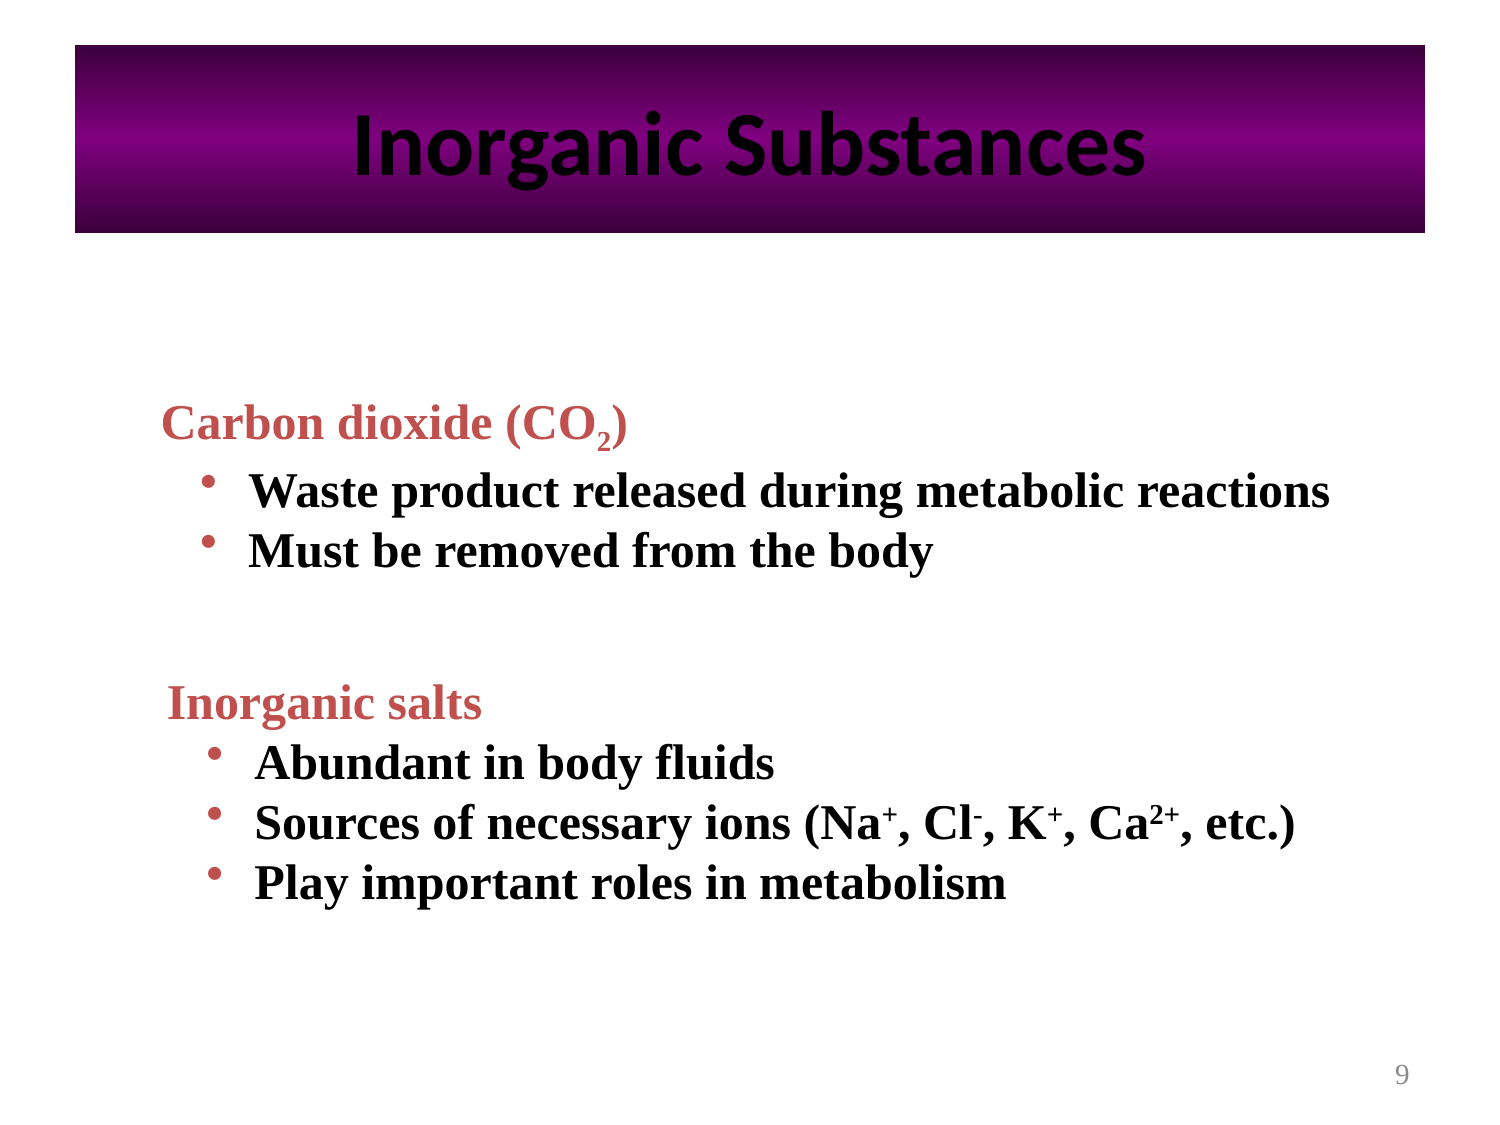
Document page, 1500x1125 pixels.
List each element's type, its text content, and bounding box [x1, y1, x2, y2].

title Inorganic Substances [75, 45, 1425, 233]
text_box Carbon dioxide (CO2) Waste product released during metabolic reactions Must be removed from the body [145, 381, 1347, 585]
slide_number 9 [1074, 1042, 1425, 1103]
text_box Inorganic salts Abundant in body fluids Sources of necessary ions (Na+, Cl-, K+, Ca2+, etc.) Play important roles in metabolism [152, 662, 1311, 918]
